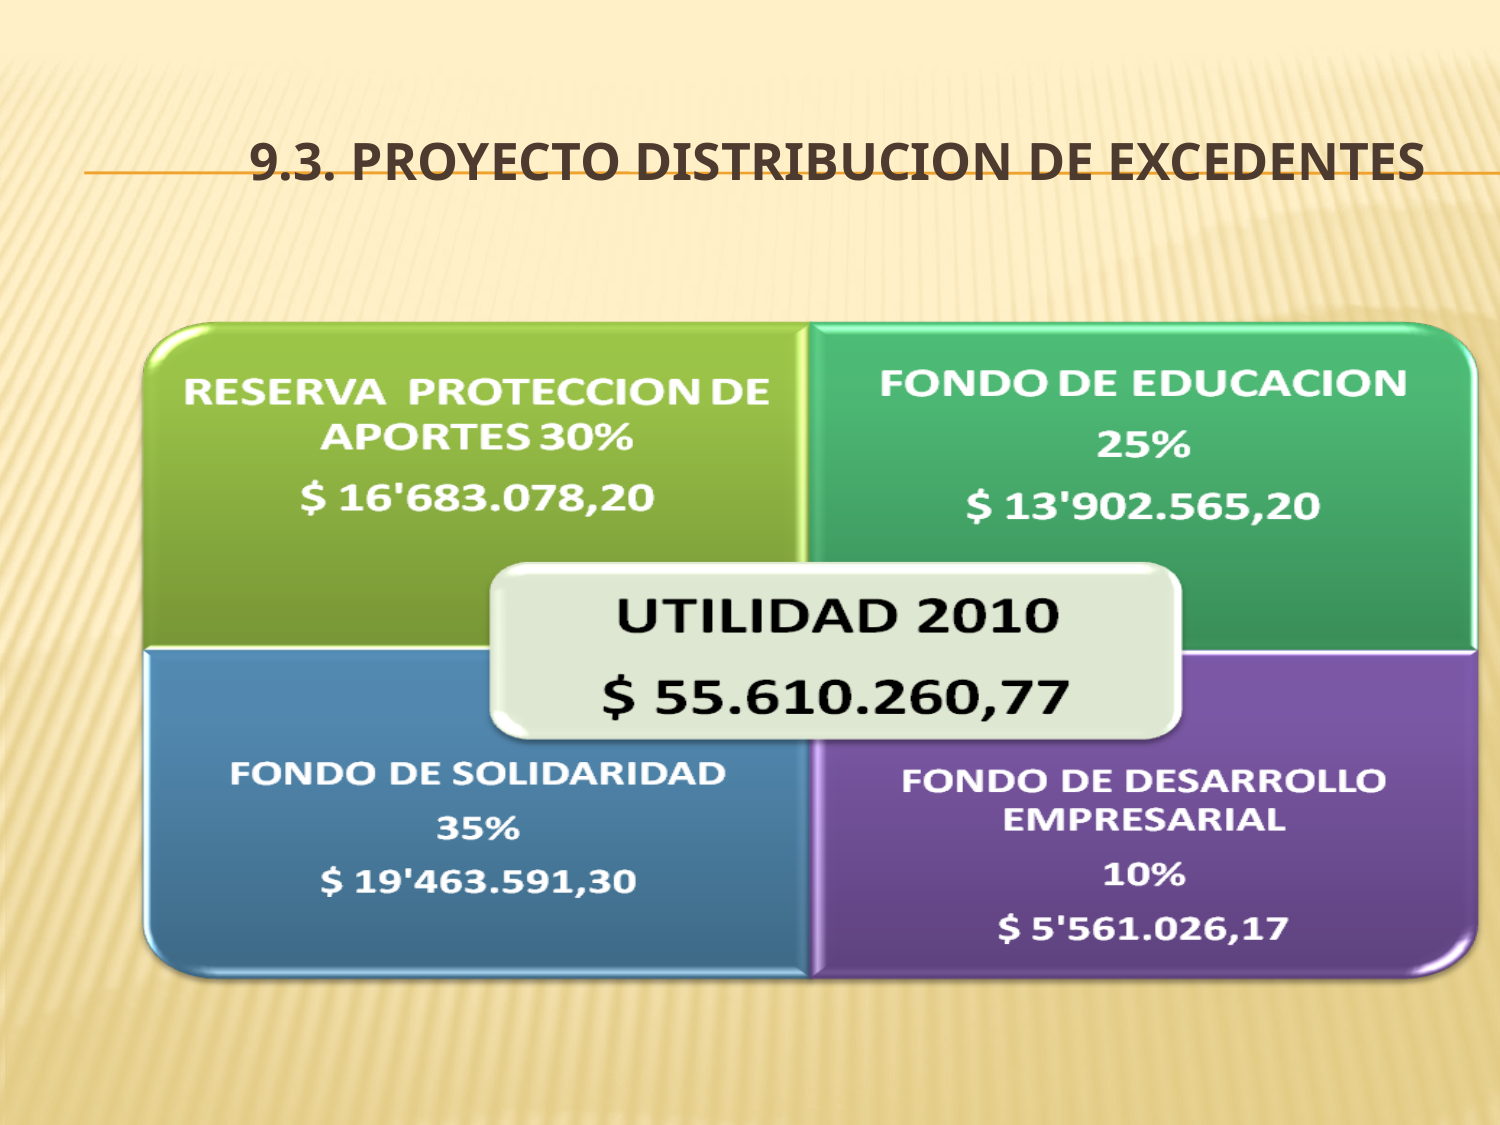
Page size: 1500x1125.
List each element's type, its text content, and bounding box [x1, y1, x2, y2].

picture [135, 320, 1487, 989]
title 9.3. PROYECTO DISTRIBUCION DE EXCEDENTES [234, 93, 1465, 282]
